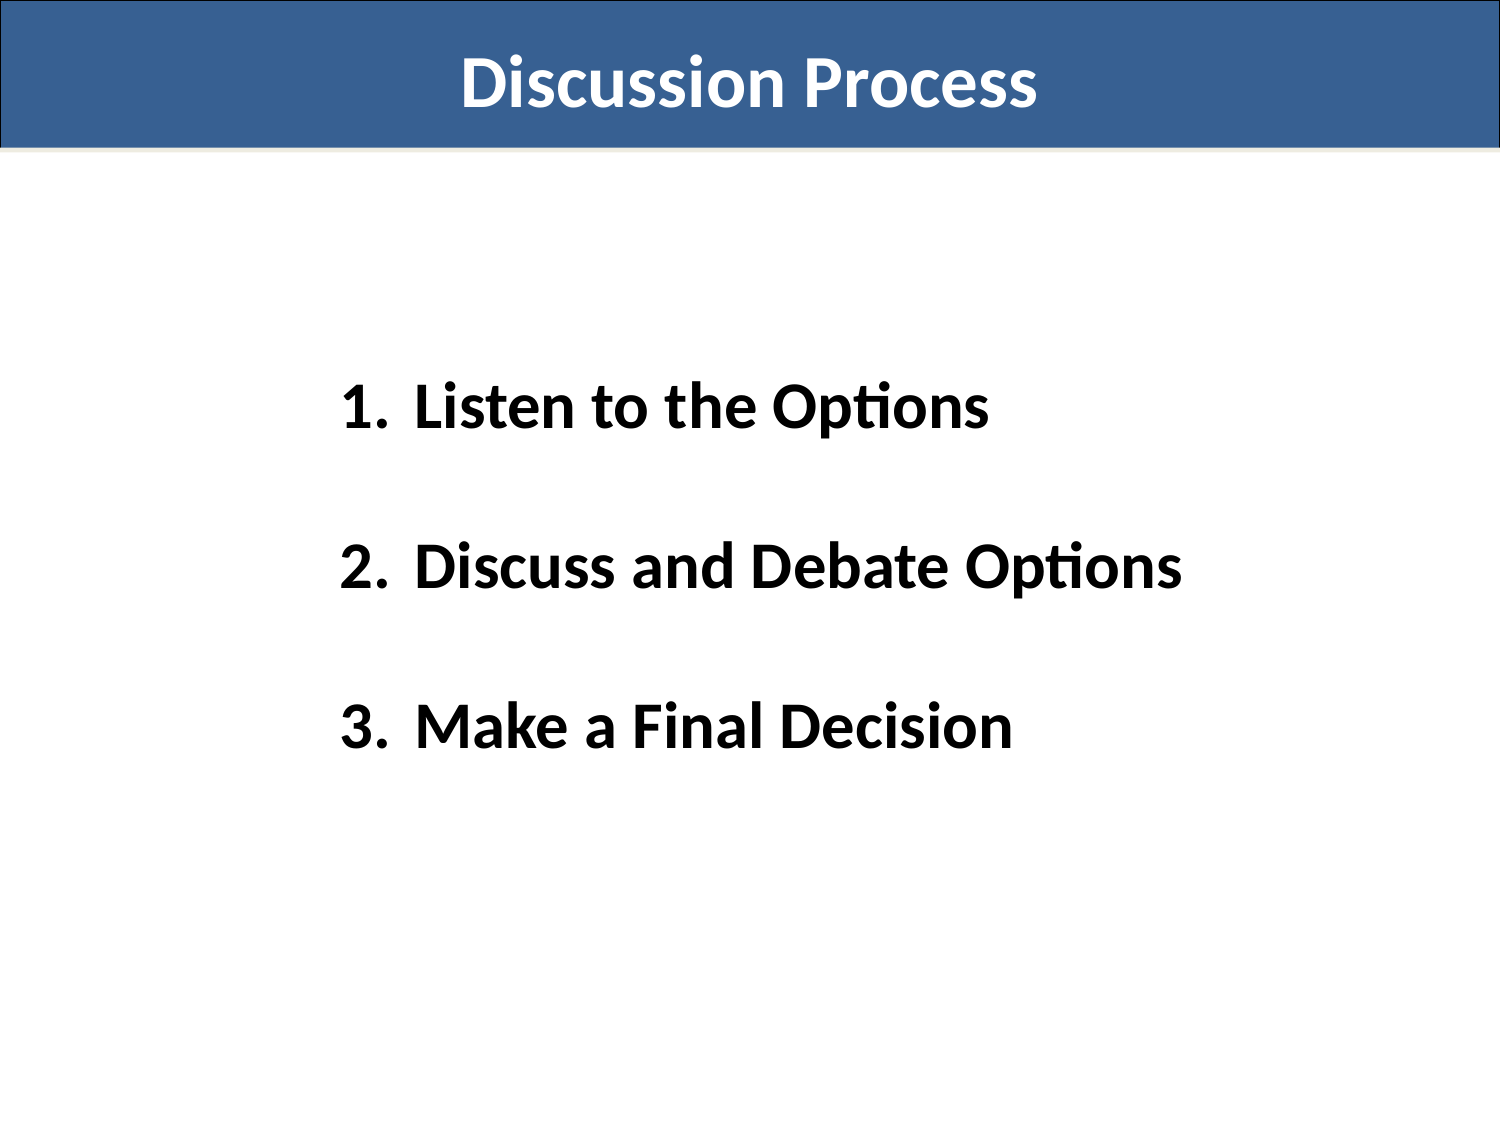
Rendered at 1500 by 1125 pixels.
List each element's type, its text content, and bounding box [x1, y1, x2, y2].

text_box Listen to the Options Discuss and Debate Options Make a Final Decision [324, 274, 1300, 923]
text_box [0, 0, 1500, 151]
